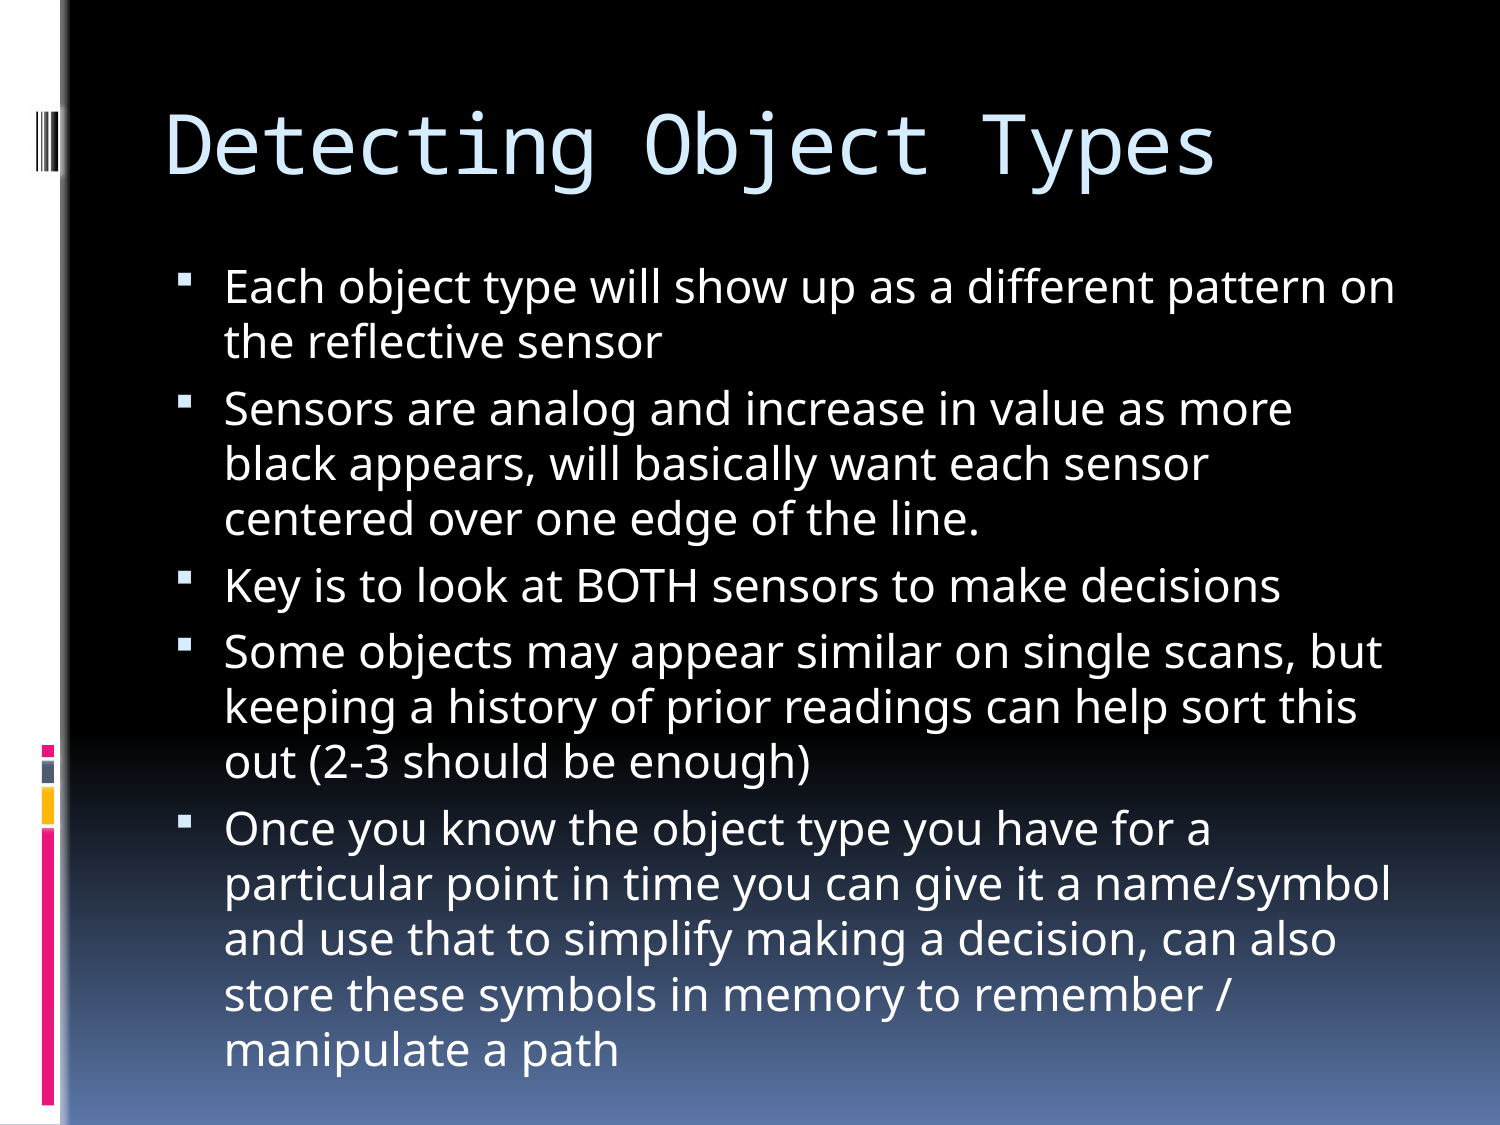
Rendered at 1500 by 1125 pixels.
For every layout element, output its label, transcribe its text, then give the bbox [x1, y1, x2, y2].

list Each object type will show up as a different pattern on the reflective sensor Sensors are analog and increase in value as more black appears, will basically want each sensor centered over one edge of the line. Key is to look at BOTH sensors to make decisions Some objects may appear similar on single scans, but keeping a history of prior readings can help sort this out (2-3 should be enough) Once you know the object type you have for a particular point in time you can give it a name/symbol and use that to simplify making a decision, can also store these symbols in memory to remember / manipulate a path [150, 249, 1425, 1088]
title Detecting Object Types [150, 83, 1425, 234]
